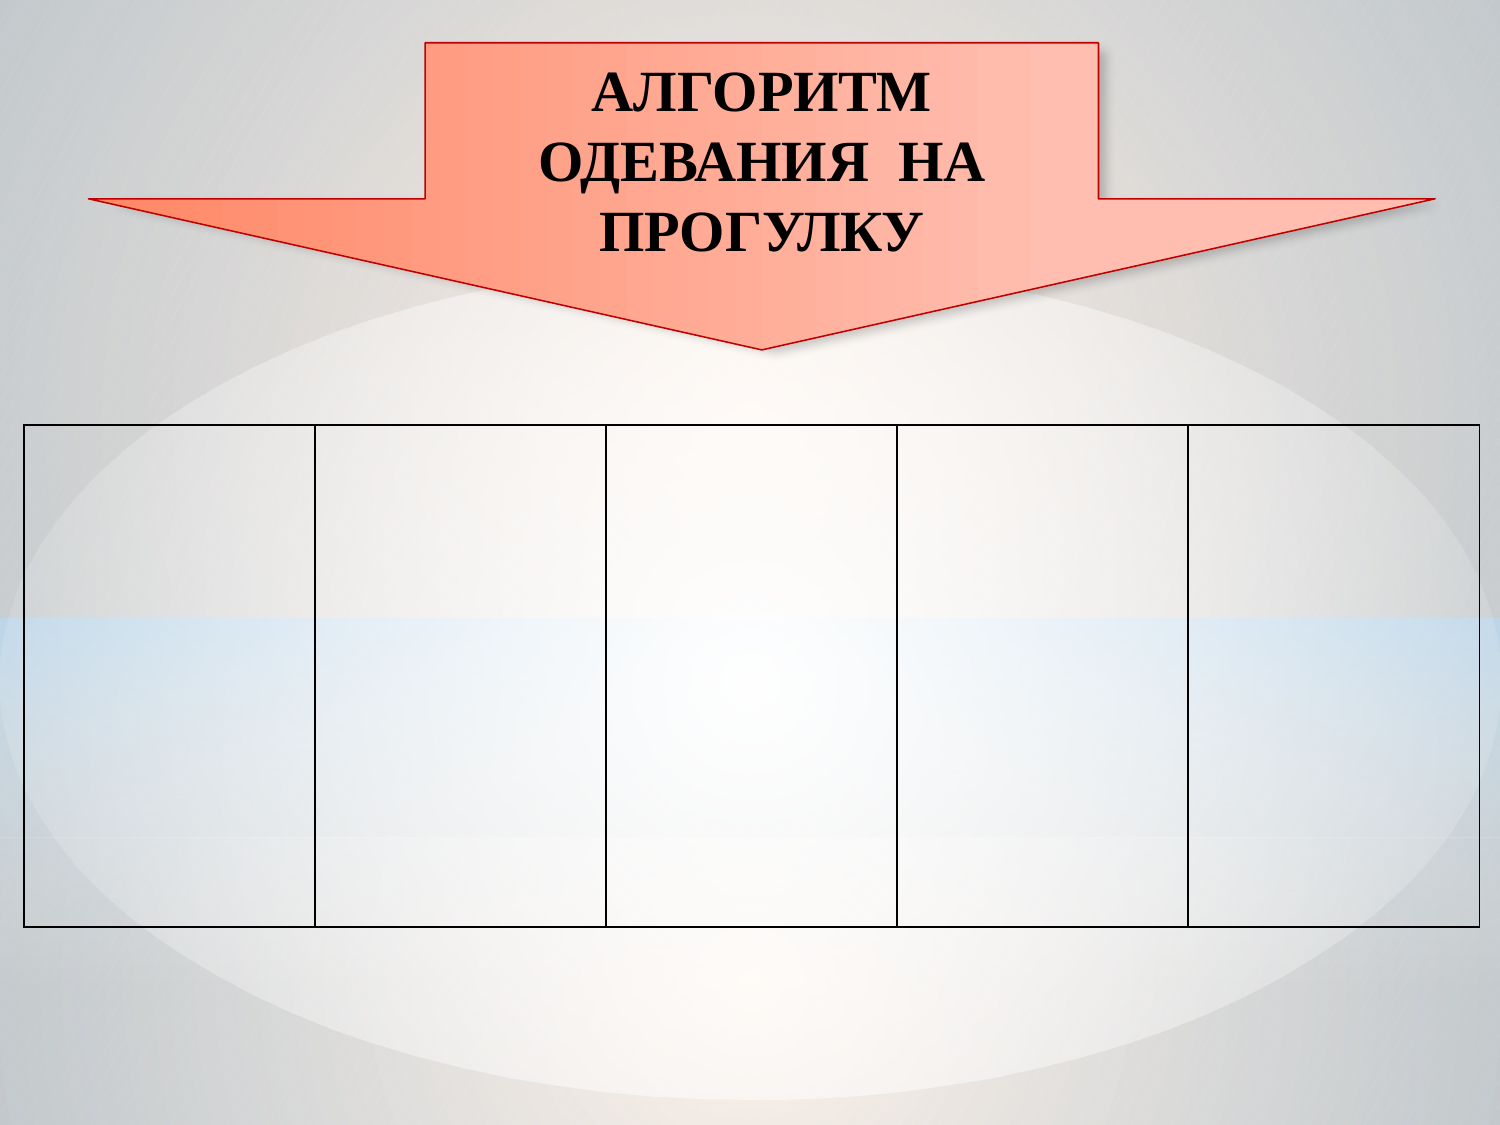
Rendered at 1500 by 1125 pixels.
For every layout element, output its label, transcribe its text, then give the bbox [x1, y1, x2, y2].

text_box АЛГОРИТМ ОДЕВАНИЯ НА ПРОГУЛКУ [87, 41, 1436, 351]
table_header [316, 426, 605, 926]
table_header [607, 426, 896, 926]
table_header [1189, 426, 1479, 926]
table_header [25, 426, 314, 926]
table_header [898, 426, 1187, 926]
